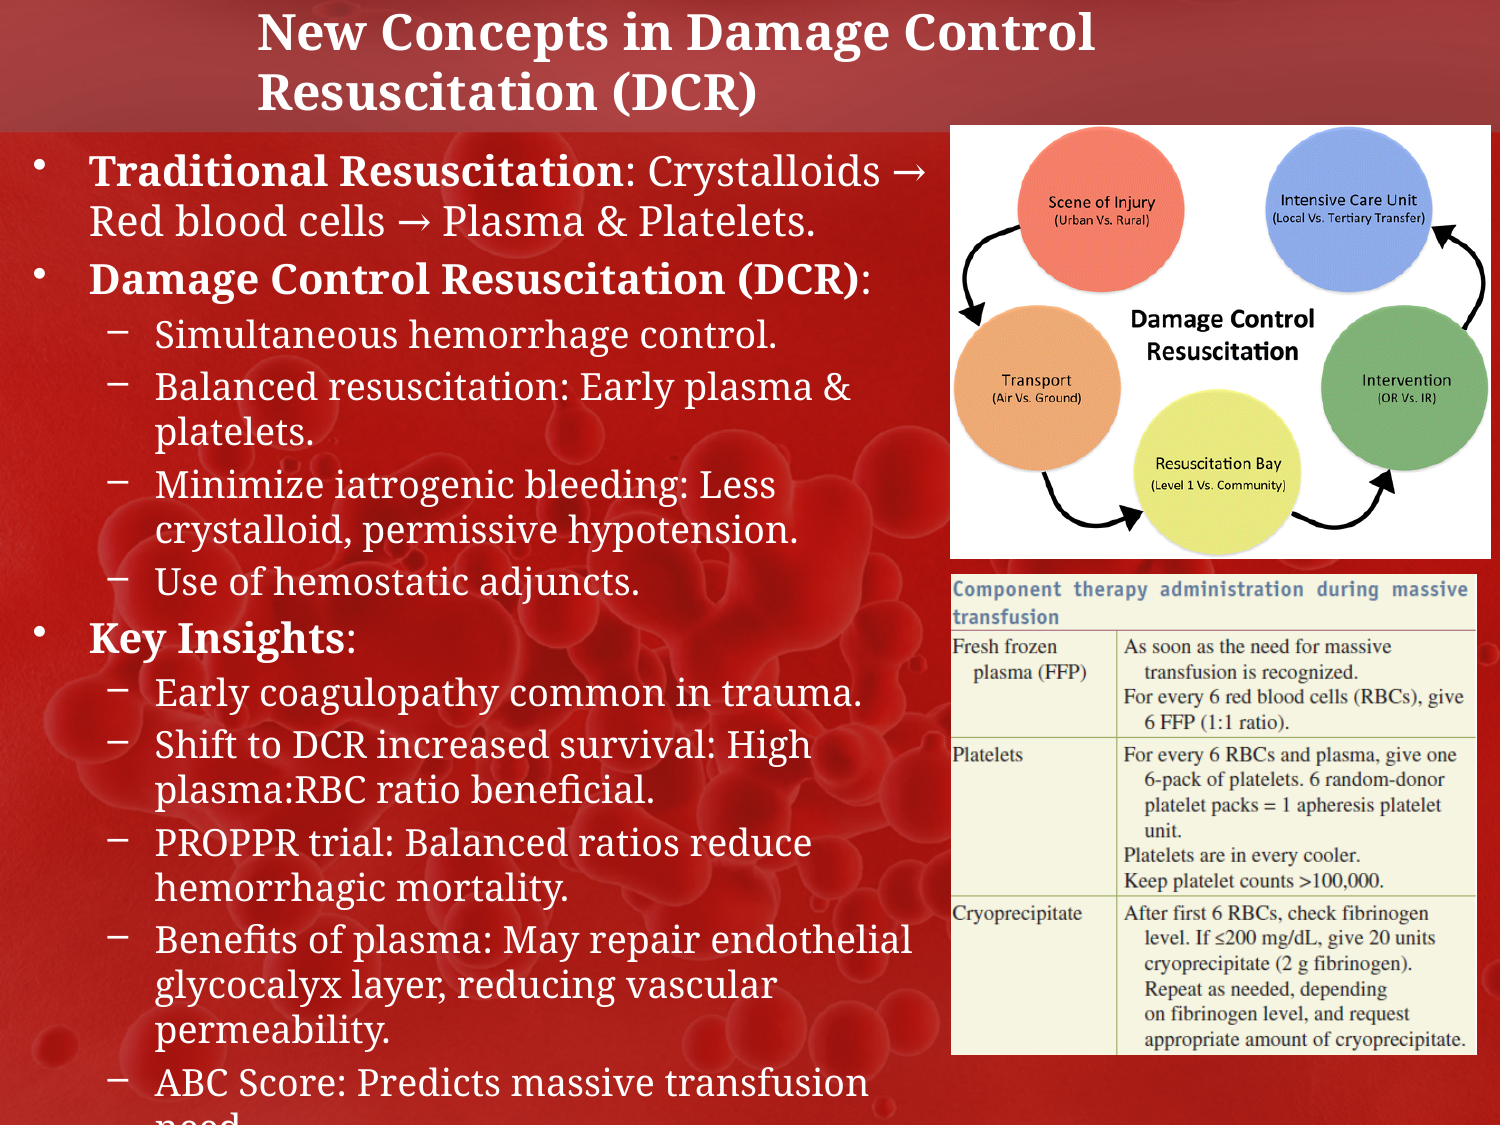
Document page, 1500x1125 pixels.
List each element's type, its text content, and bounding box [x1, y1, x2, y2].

title New Concepts in Damage Control Resuscitation (DCR) [241, 18, 1448, 103]
picture [0, 0, 1500, 1125]
list Traditional Resuscitation: Crystalloids → Red blood cells → Plasma & Platelets. Damage Control Resuscitation (DCR): Simultaneous hemorrhage control. Balanced resuscitation: Early plasma & platelets. Minimize iatrogenic bleeding: Less crystalloid, permissive hypotension. Use of hemostatic adjuncts. Key Insights: Early coagulopathy common in trauma. Shift to DCR increased survival: High plasma:RBC ratio beneficial. PROPPR trial: Balanced ratios reduce hemorrhagic mortality. Benefits of plasma: May repair endothelial glycocalyx layer, reducing vascular permeability. ABC Score: Predicts massive transfusion need. [17, 136, 963, 1048]
